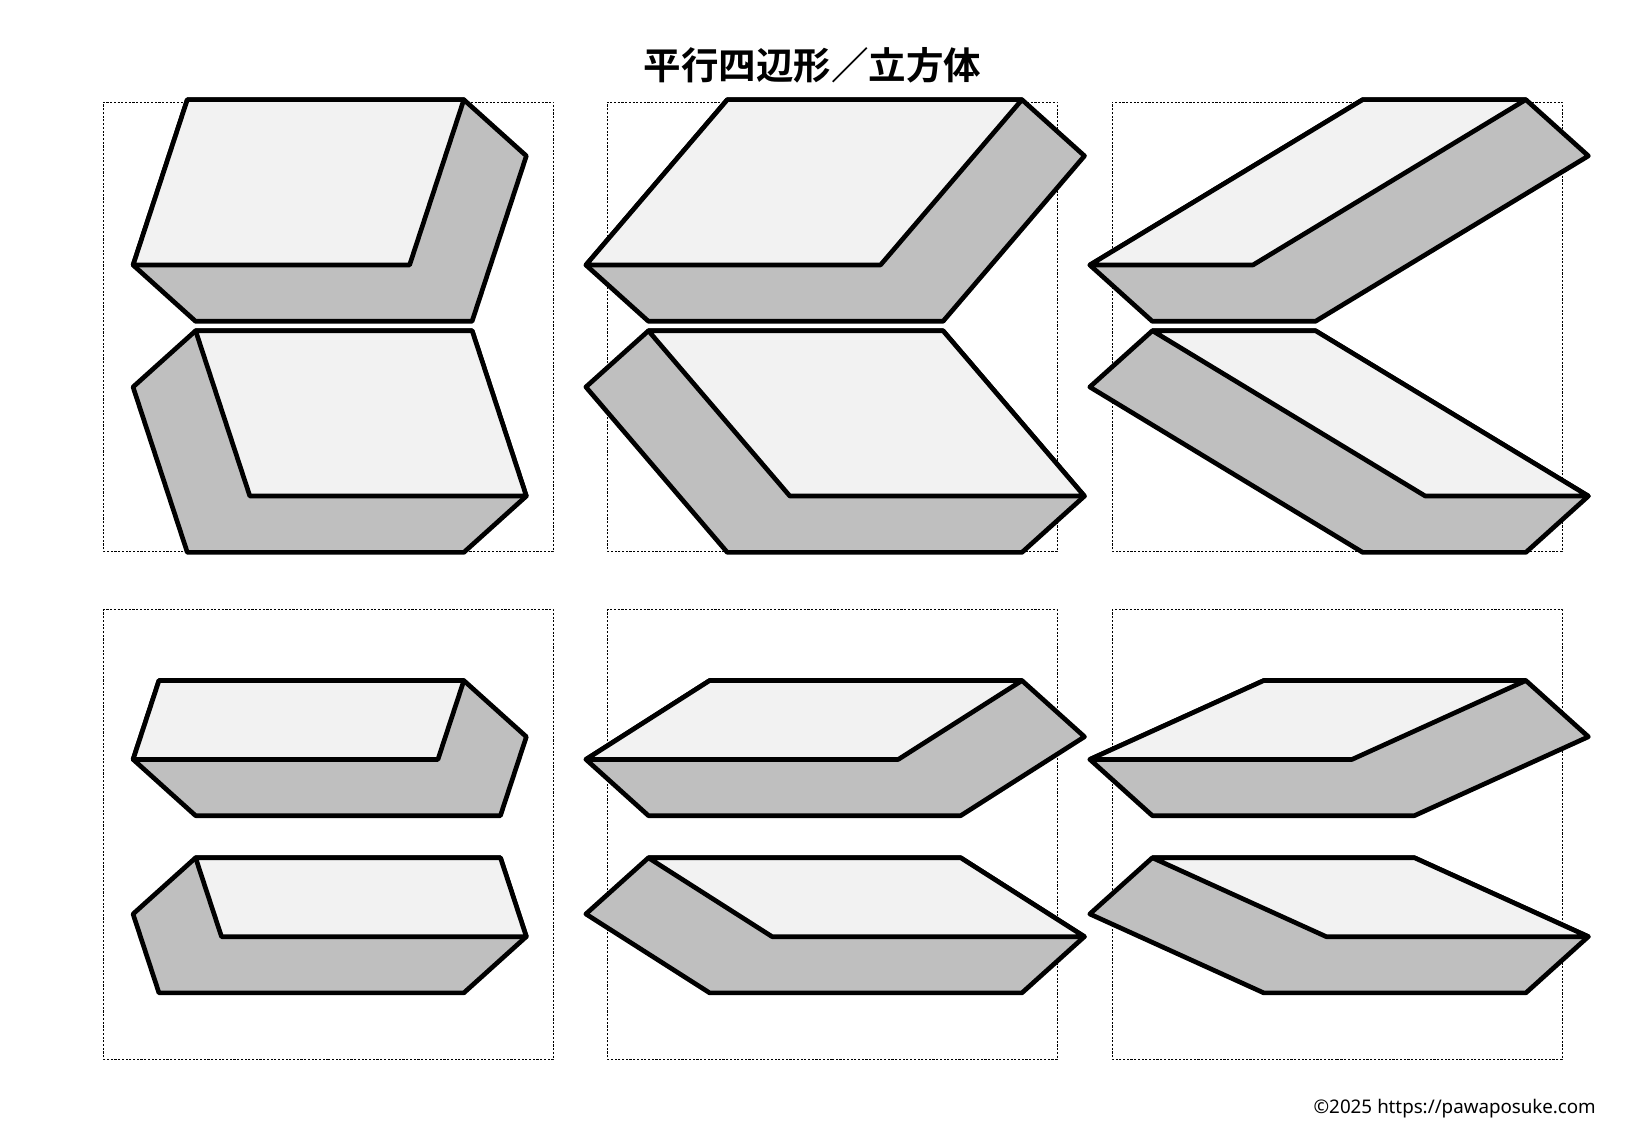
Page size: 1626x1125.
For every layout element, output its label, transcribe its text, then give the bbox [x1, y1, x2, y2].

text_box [132, 857, 527, 994]
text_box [1089, 857, 1589, 994]
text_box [132, 330, 527, 553]
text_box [132, 99, 527, 322]
text_box 平行四辺形／立方体 [628, 34, 997, 95]
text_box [585, 99, 1085, 322]
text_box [1089, 99, 1589, 322]
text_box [585, 680, 1085, 816]
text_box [585, 857, 1085, 994]
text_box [1089, 680, 1589, 816]
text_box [1089, 330, 1589, 553]
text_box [585, 330, 1085, 553]
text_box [132, 680, 527, 816]
